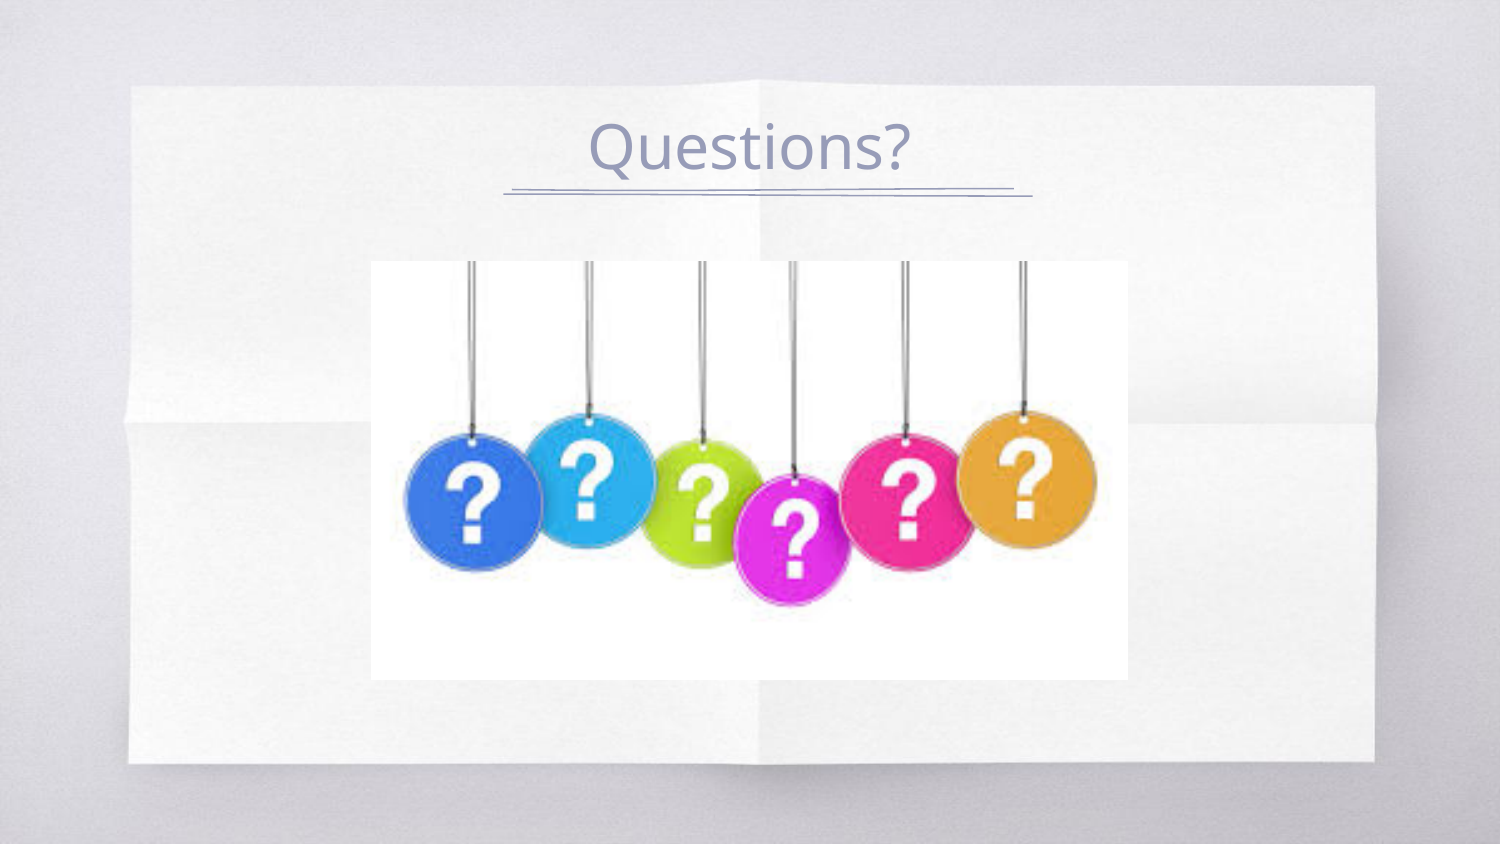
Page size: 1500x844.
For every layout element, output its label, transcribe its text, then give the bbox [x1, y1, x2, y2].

picture [0, 0, 1500, 844]
title Questions? [168, 84, 1332, 197]
